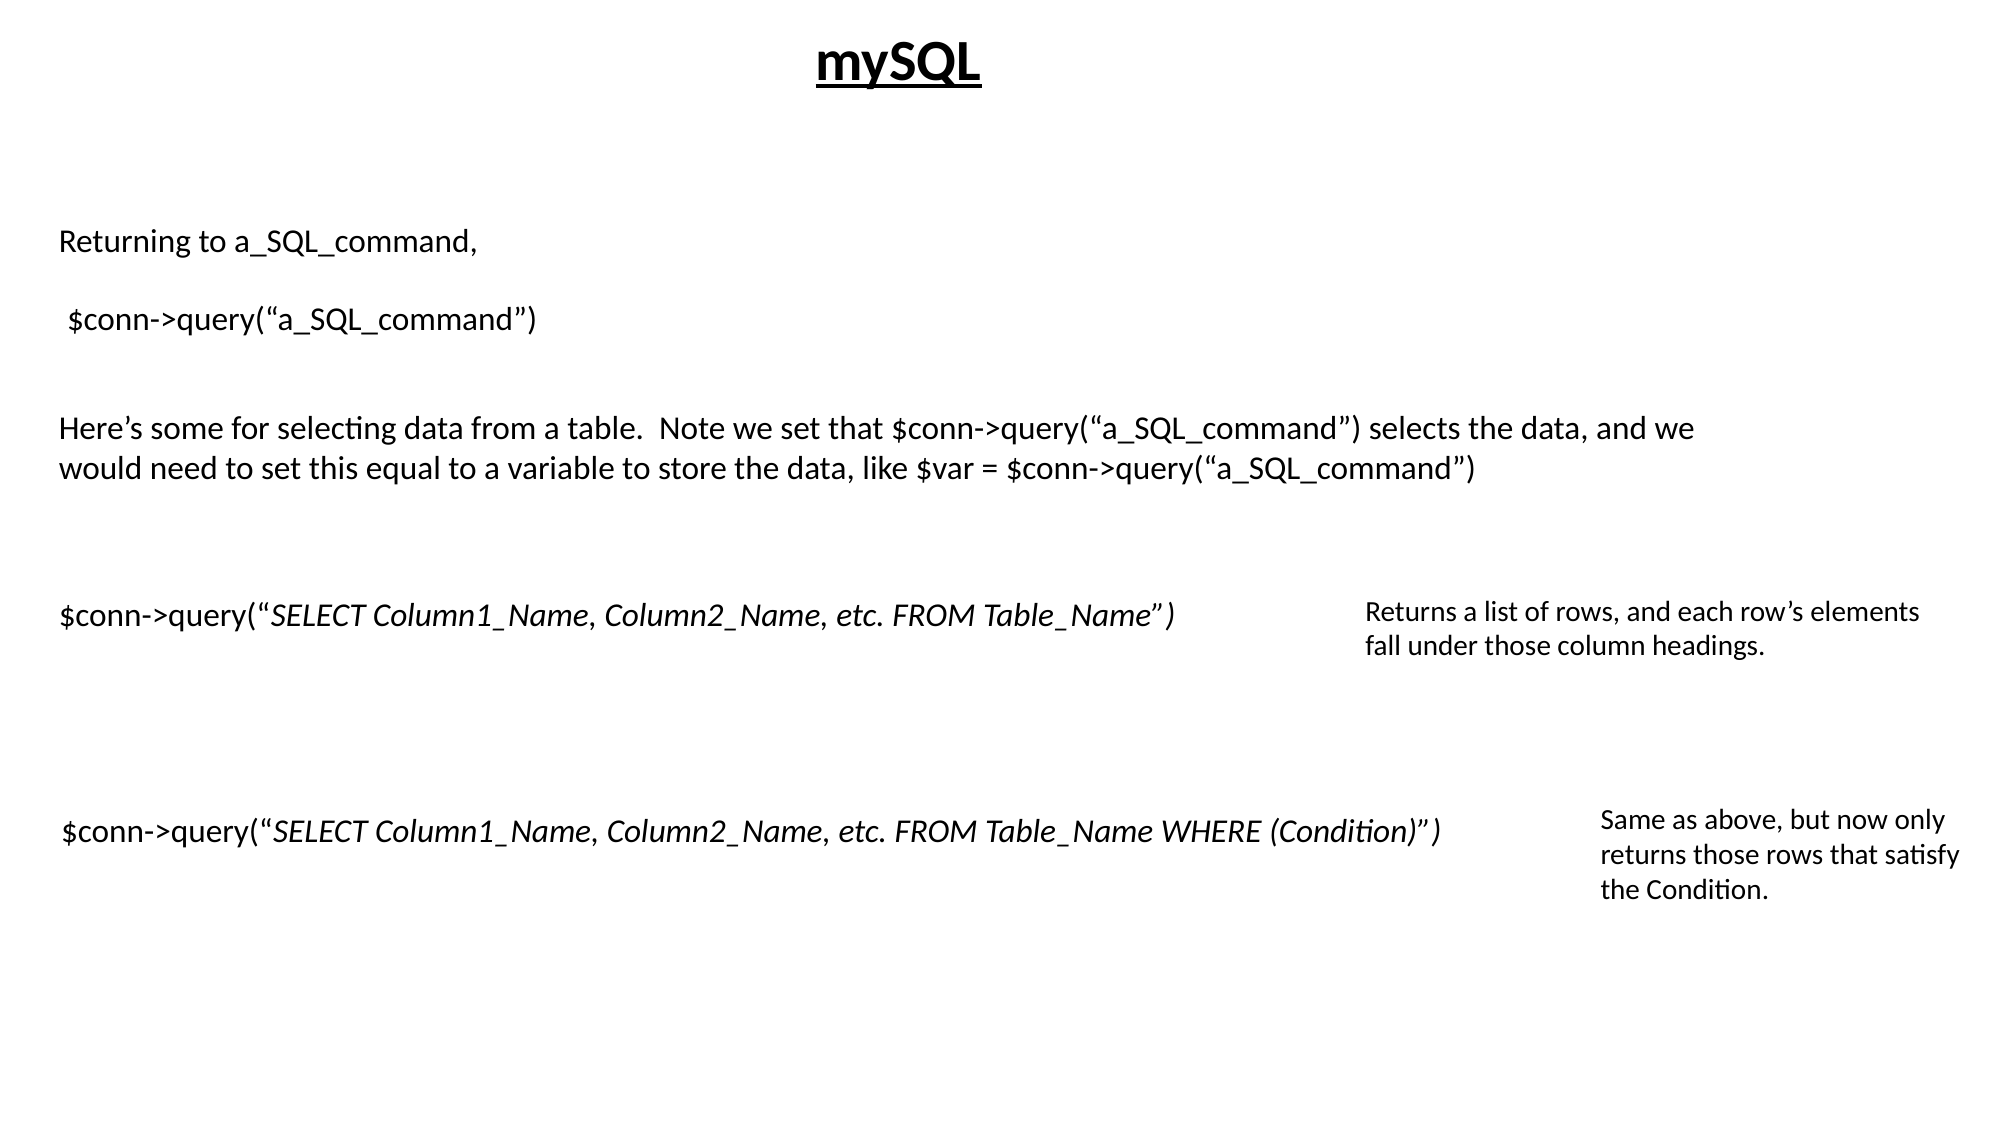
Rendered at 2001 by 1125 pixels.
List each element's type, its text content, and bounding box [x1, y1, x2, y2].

text_box Returning to a_SQL_command, [44, 211, 671, 267]
text_box Same as above, but now only returns those rows that satisfy the Condition. [1585, 793, 1979, 913]
text_box $conn->query(“a_SQL_command”) [52, 289, 553, 345]
text_box $conn->query(“SELECT Column1_Name, Column2_Name, etc. FROM Table_Name”) [43, 585, 1312, 641]
text_box $conn->query(“SELECT Column1_Name, Column2_Name, etc. FROM Table_Name WHERE (Condition)”) [46, 801, 1497, 857]
text_box mySQL [800, 14, 1055, 100]
text_box Returns a list of rows, and each row’s elements fall under those column headings. [1350, 584, 1964, 670]
text_box Here’s some for selecting data from a table. Note we set that $conn->query(“a_SQL_command”) selects the data, and we would need to set this equal to a variable to store the data, like $var = $conn->query(“a_SQL_command”) [43, 398, 1754, 494]
